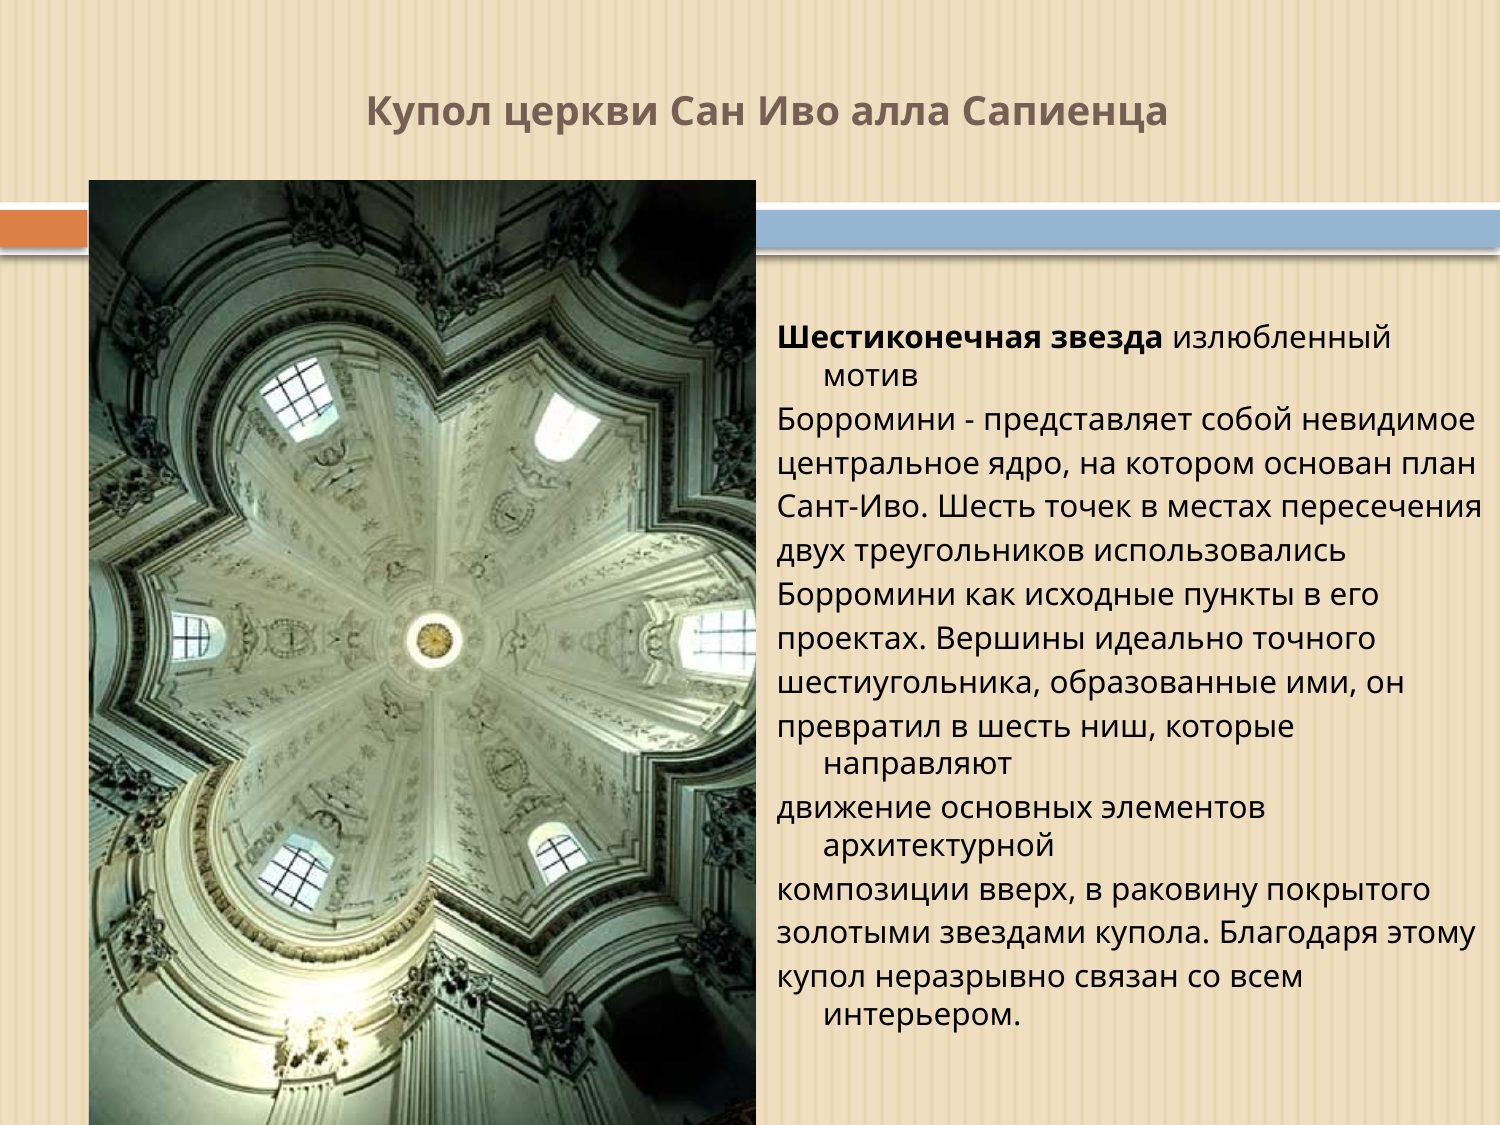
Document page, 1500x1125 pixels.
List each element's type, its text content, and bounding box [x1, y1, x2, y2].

list Шестиконечная звезда излюбленный мотив Борромини - представляет собой невидимое центральное ядро, на котором основан план Сант-Иво. Шесть точек в местах пересечения двух треугольников использовались Борромини как исходные пункты в его проектах. Вершины идеально точного шестиугольника, образованные ими, он превратил в шесть ниш, которые направляют движение основных элементов архитектурной композиции вверх, в раковину покрытого золотыми звездами купола. Благодаря этому купол неразрывно связан со всем интерьером. [761, 309, 1500, 1125]
title Купол церкви Сан Иво алла Сапиенца [112, 78, 1424, 190]
picture [0, 180, 896, 1125]
